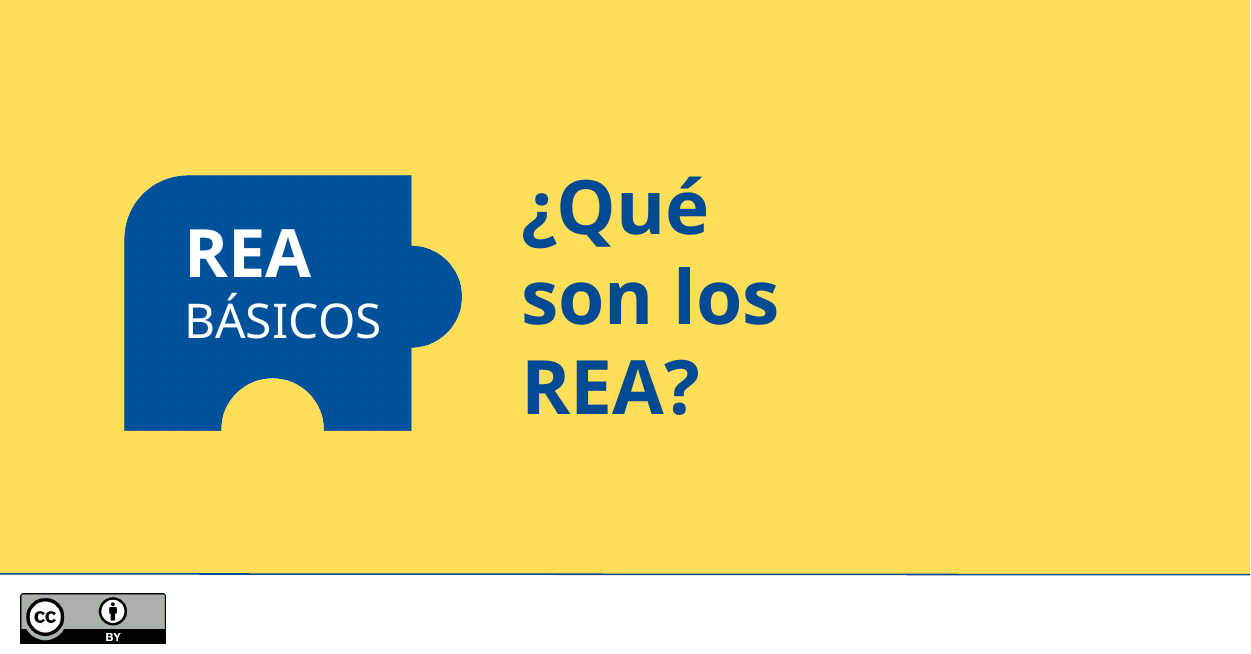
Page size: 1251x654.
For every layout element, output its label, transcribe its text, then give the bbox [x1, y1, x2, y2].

text_box ¿Qué son los REA? [505, 144, 879, 445]
picture [20, 592, 166, 645]
picture [124, 174, 462, 432]
text_box [0, 582, 1250, 654]
text_box REA BÁSICOS [466, 195, 815, 364]
